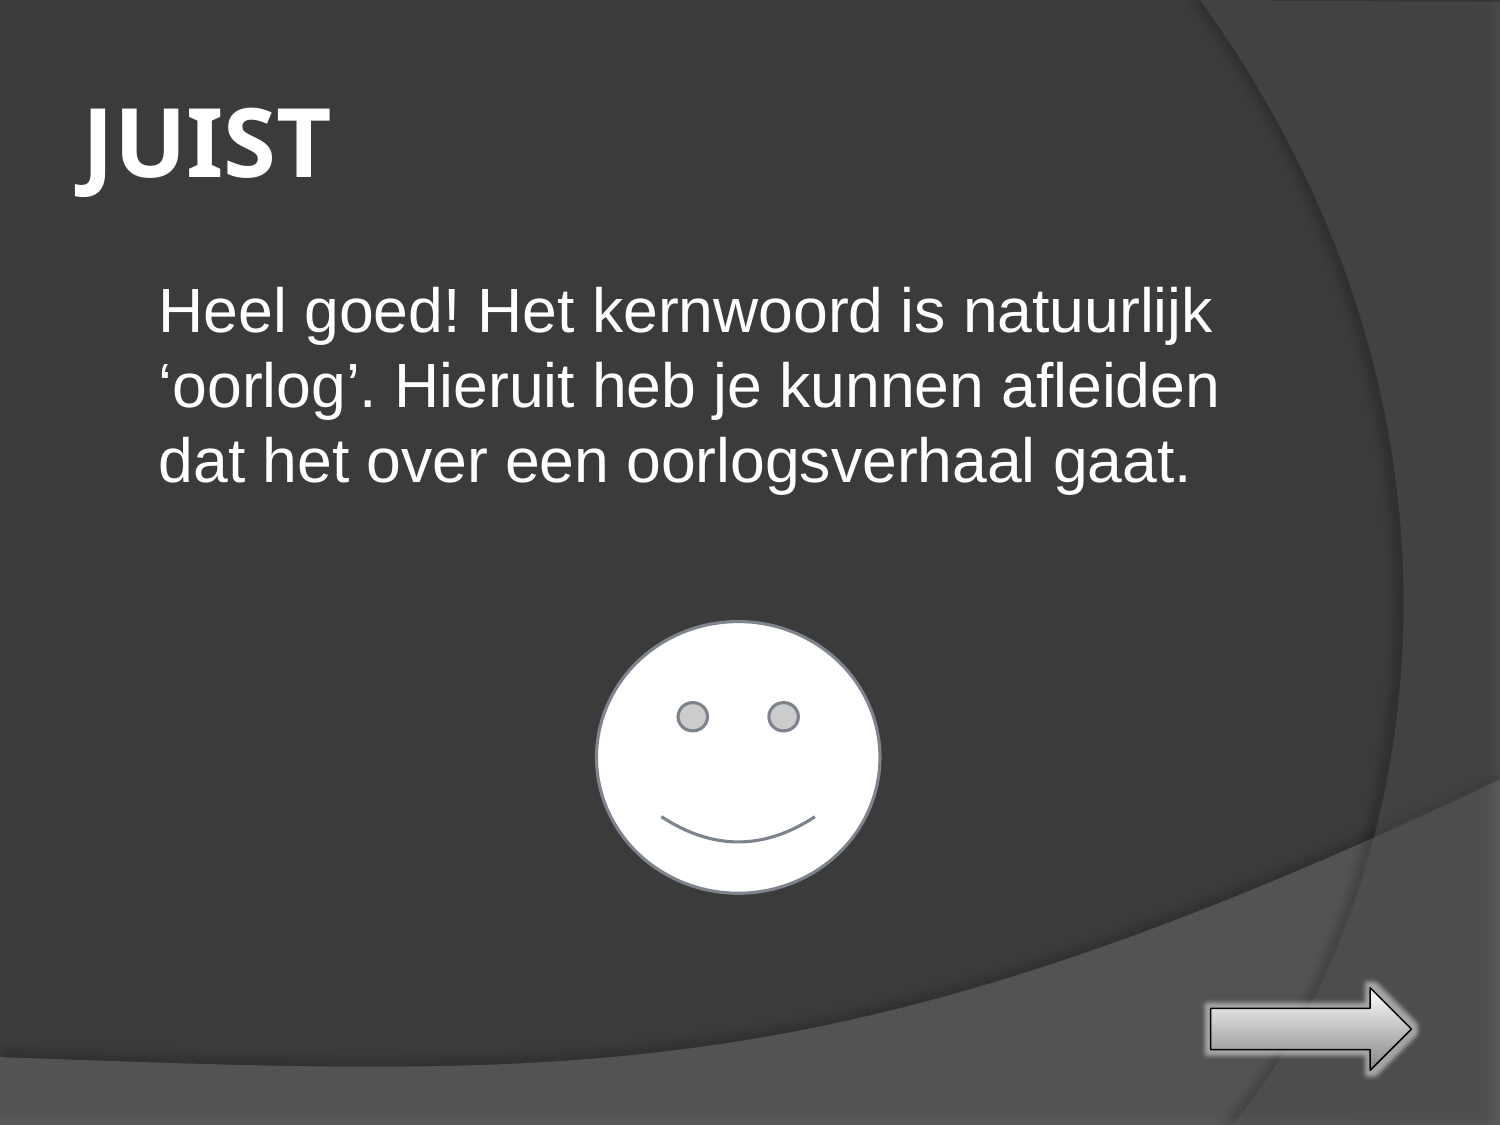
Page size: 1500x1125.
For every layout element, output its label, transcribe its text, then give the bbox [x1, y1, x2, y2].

text_box [594, 619, 882, 895]
list Heel goed! Het kernwoord is natuurlijk ‘oorlog’. Hieruit heb je kunnen afleiden dat het over een oorlogsverhaal gaat. [75, 262, 1300, 563]
title JUIST [75, 45, 1300, 233]
text_box [1209, 986, 1412, 1072]
